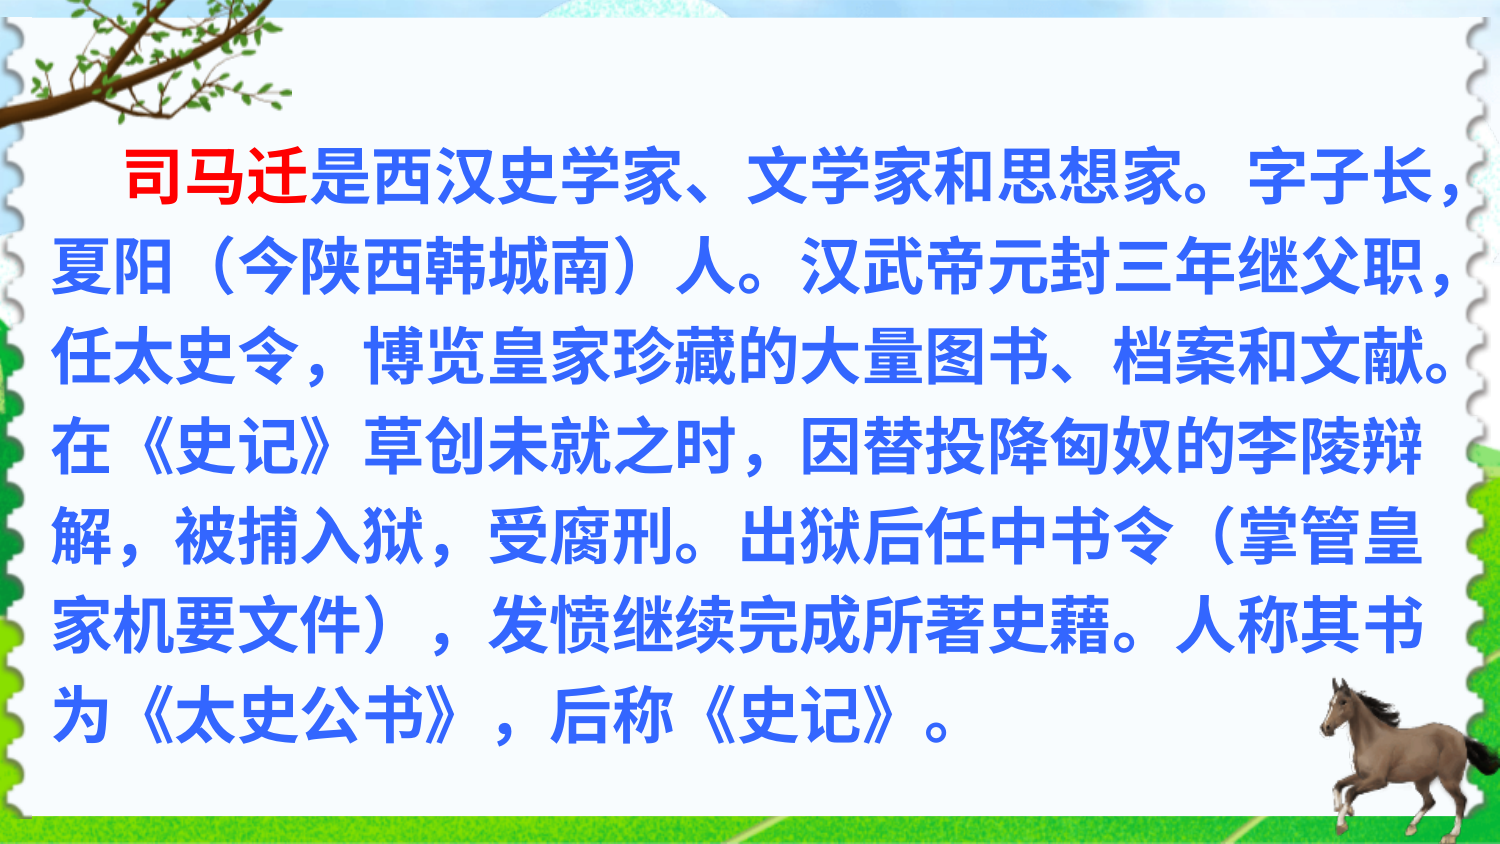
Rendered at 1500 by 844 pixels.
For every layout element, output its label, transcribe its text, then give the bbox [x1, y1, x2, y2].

text_box 司马迁是西汉史学家、文学家和思想家。字子长，夏阳（今陕西韩城南）人。汉武帝元封三年继父职，任太史令，博览皇家珍藏的大量图书、档案和文献。在《史记》草创未就之时，因替投降匈奴的李陵辩解，被捕入狱，受腐刑。出狱后任中书令（掌管皇家机要文件），发愤继续完成所著史藉。人称其书为《太史公书》，后称《史记》。 [35, 114, 1465, 759]
picture [0, 0, 1500, 844]
